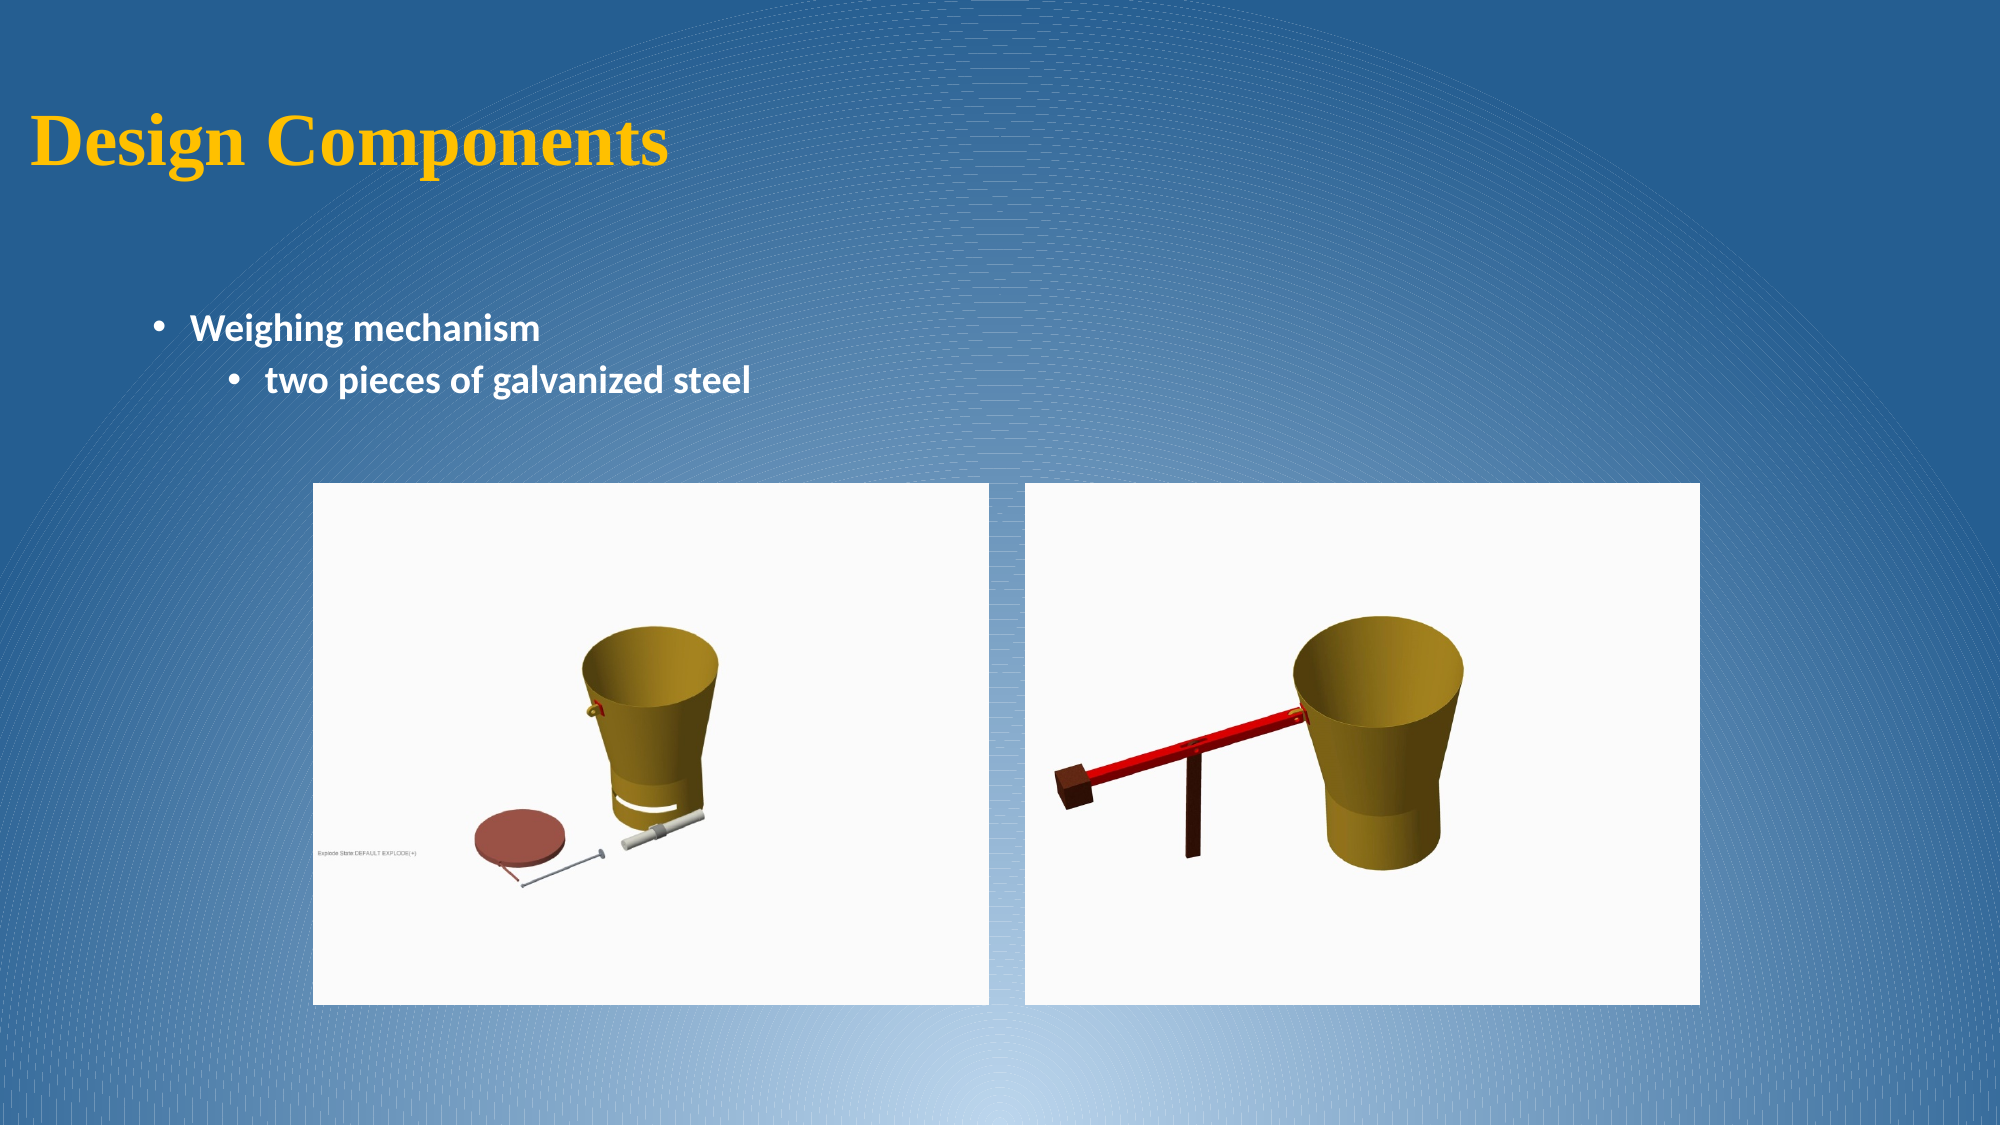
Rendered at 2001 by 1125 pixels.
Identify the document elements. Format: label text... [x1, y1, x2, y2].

picture [1024, 483, 1700, 1005]
title Design Components [14, 32, 1740, 250]
list Weighing mechanism two pieces of galvanized steel [137, 299, 1863, 1014]
picture [313, 483, 989, 1005]
